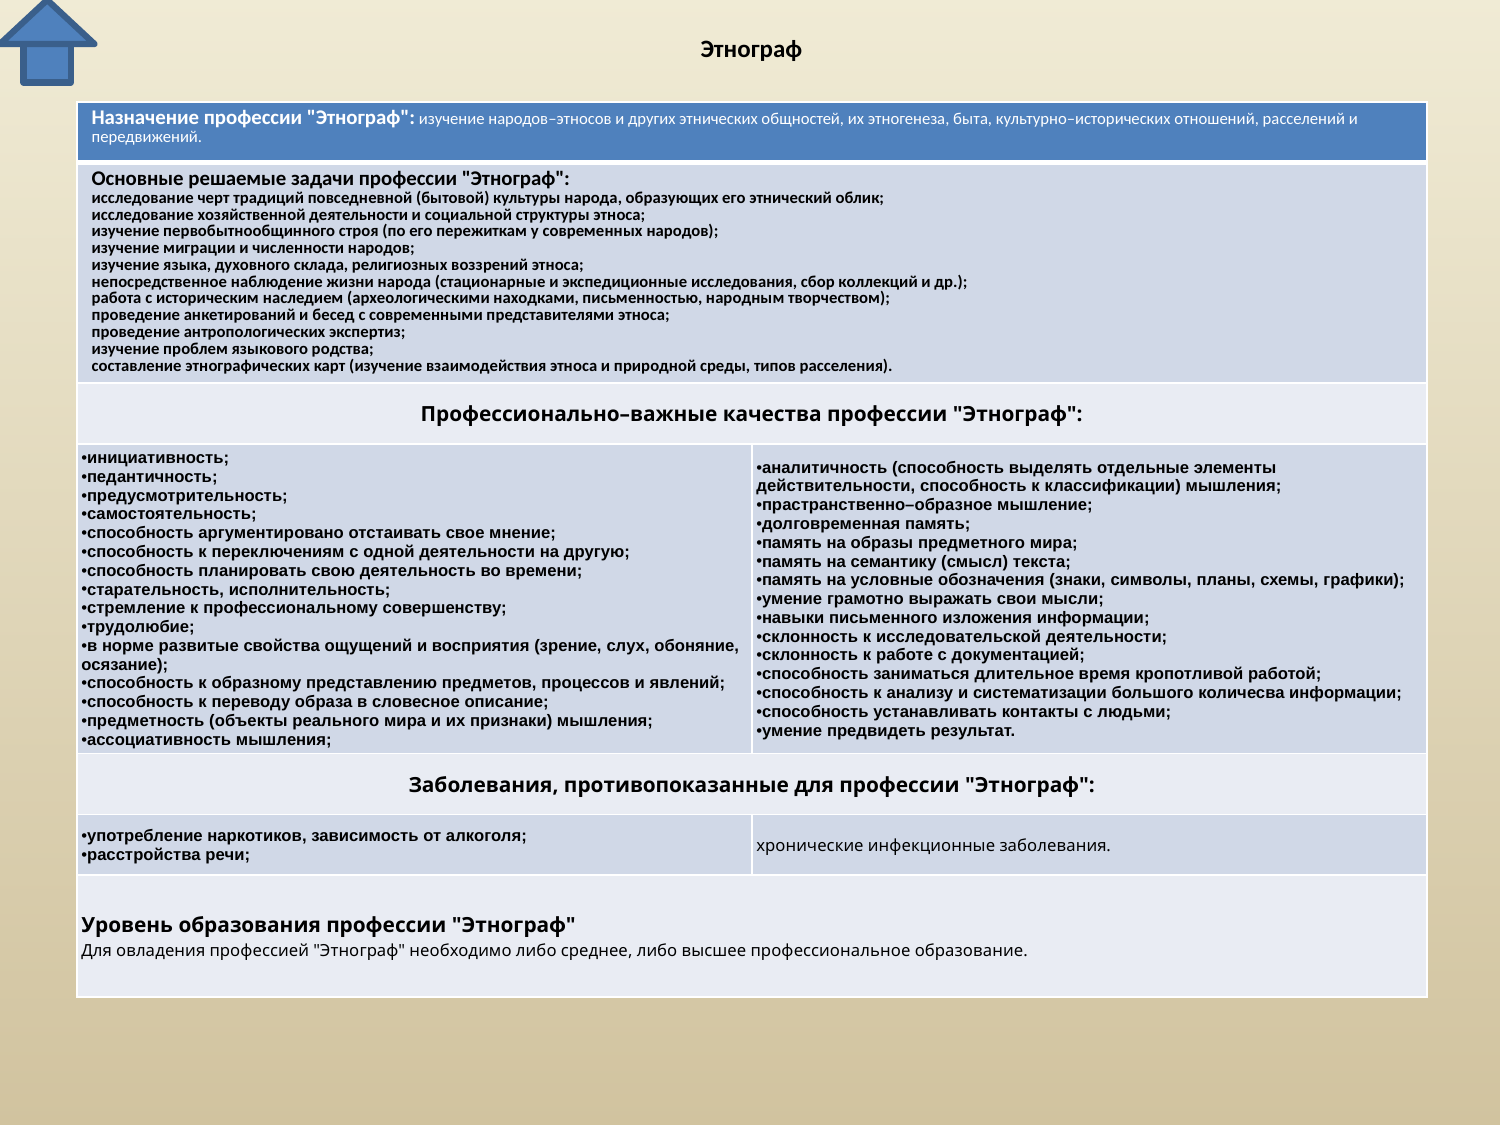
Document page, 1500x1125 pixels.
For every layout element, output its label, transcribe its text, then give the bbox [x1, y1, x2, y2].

table_cell Профессионально–важные качества профессии "Этнограф": [78, 384, 1426, 443]
table_cell Основные решаемые задачи профессии "Этнограф": исследование черт традиций повседневной (бытовой) культуры народа, образующих его этнический облик; исследование хозяйственной деятельности и социальной структуры этноса; изучение первобытнообщинного строя (по его пережиткам у современных народов); изучение миграции и численности народов; изучение языка, духовного склада, религиозных воззрений этноса; непосредственное наблюдение жизни народа (стационарные и экспедиционные исследования, сбор коллекций и др.); работа с историческим наследием (археологическими находками, письменностью, народным творчеством); проведение анкетирований и бесед с современными представителями этноса; проведение антропологических экспертиз; изучение проблем языкового родства; составление этнографических карт (изучение взаимодействия этноса и природной среды, типов расселения). [78, 165, 1426, 382]
table_cell хронические инфекционные заболевания. [753, 815, 1426, 874]
table_cell инициативность; педантичность; предусмотрительность; самостоятельность; способность аргументировано отстаивать свое мнение; способность к переключениям с одной деятельности на другую; способность планировать свою деятельность во времени; старательность, исполнительность; стремление к профессиональному совершенству; трудолюбие; в норме развитые свойства ощущений и восприятия (зрение, слух, обоняние, осязание); способность к образному представлению предметов, процессов и явлений; способность к переводу образа в словесное описание; предметность (объекты реального мира и их признаки) мышления; ассоциативность мышления; [78, 445, 751, 753]
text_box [1, 1, 93, 81]
title Этнограф [76, 0, 1427, 96]
table_cell Уровень образования профессии "Этнограф" Для овладения профессией "Этнограф" необходимо либо среднее, либо высшее профессиональное образование. [78, 876, 1426, 996]
table_header Назначение профессии "Этнограф": изучение народов–этносов и других этнических общностей, их этногенеза, быта, культурно–исторических отношений, расселений и передвижений. [78, 103, 1426, 160]
table_cell употребление наркотиков, зависимость от алкоголя; расстройства речи; [78, 815, 751, 874]
table_cell Заболевания, противопоказанные для профессии "Этнограф": [78, 754, 1426, 814]
table_cell аналитичность (способность выделять отдельные элементы действительности, способность к классификации) мышления; прастранственно–образное мышление; долговременная память; память на образы предметного мира; память на семантику (смысл) текста; память на условные обозначения (знаки, символы, планы, схемы, графики); умение грамотно выражать свои мысли; навыки письменного изложения информации; склонность к исследовательской деятельности; склонность к работе с документацией; способность заниматься длительное время кропотливой работой; способность к анализу и систематизации большого количесва информации; способность устанавливать контакты с людьми; умение предвидеть результат. [753, 445, 1426, 753]
